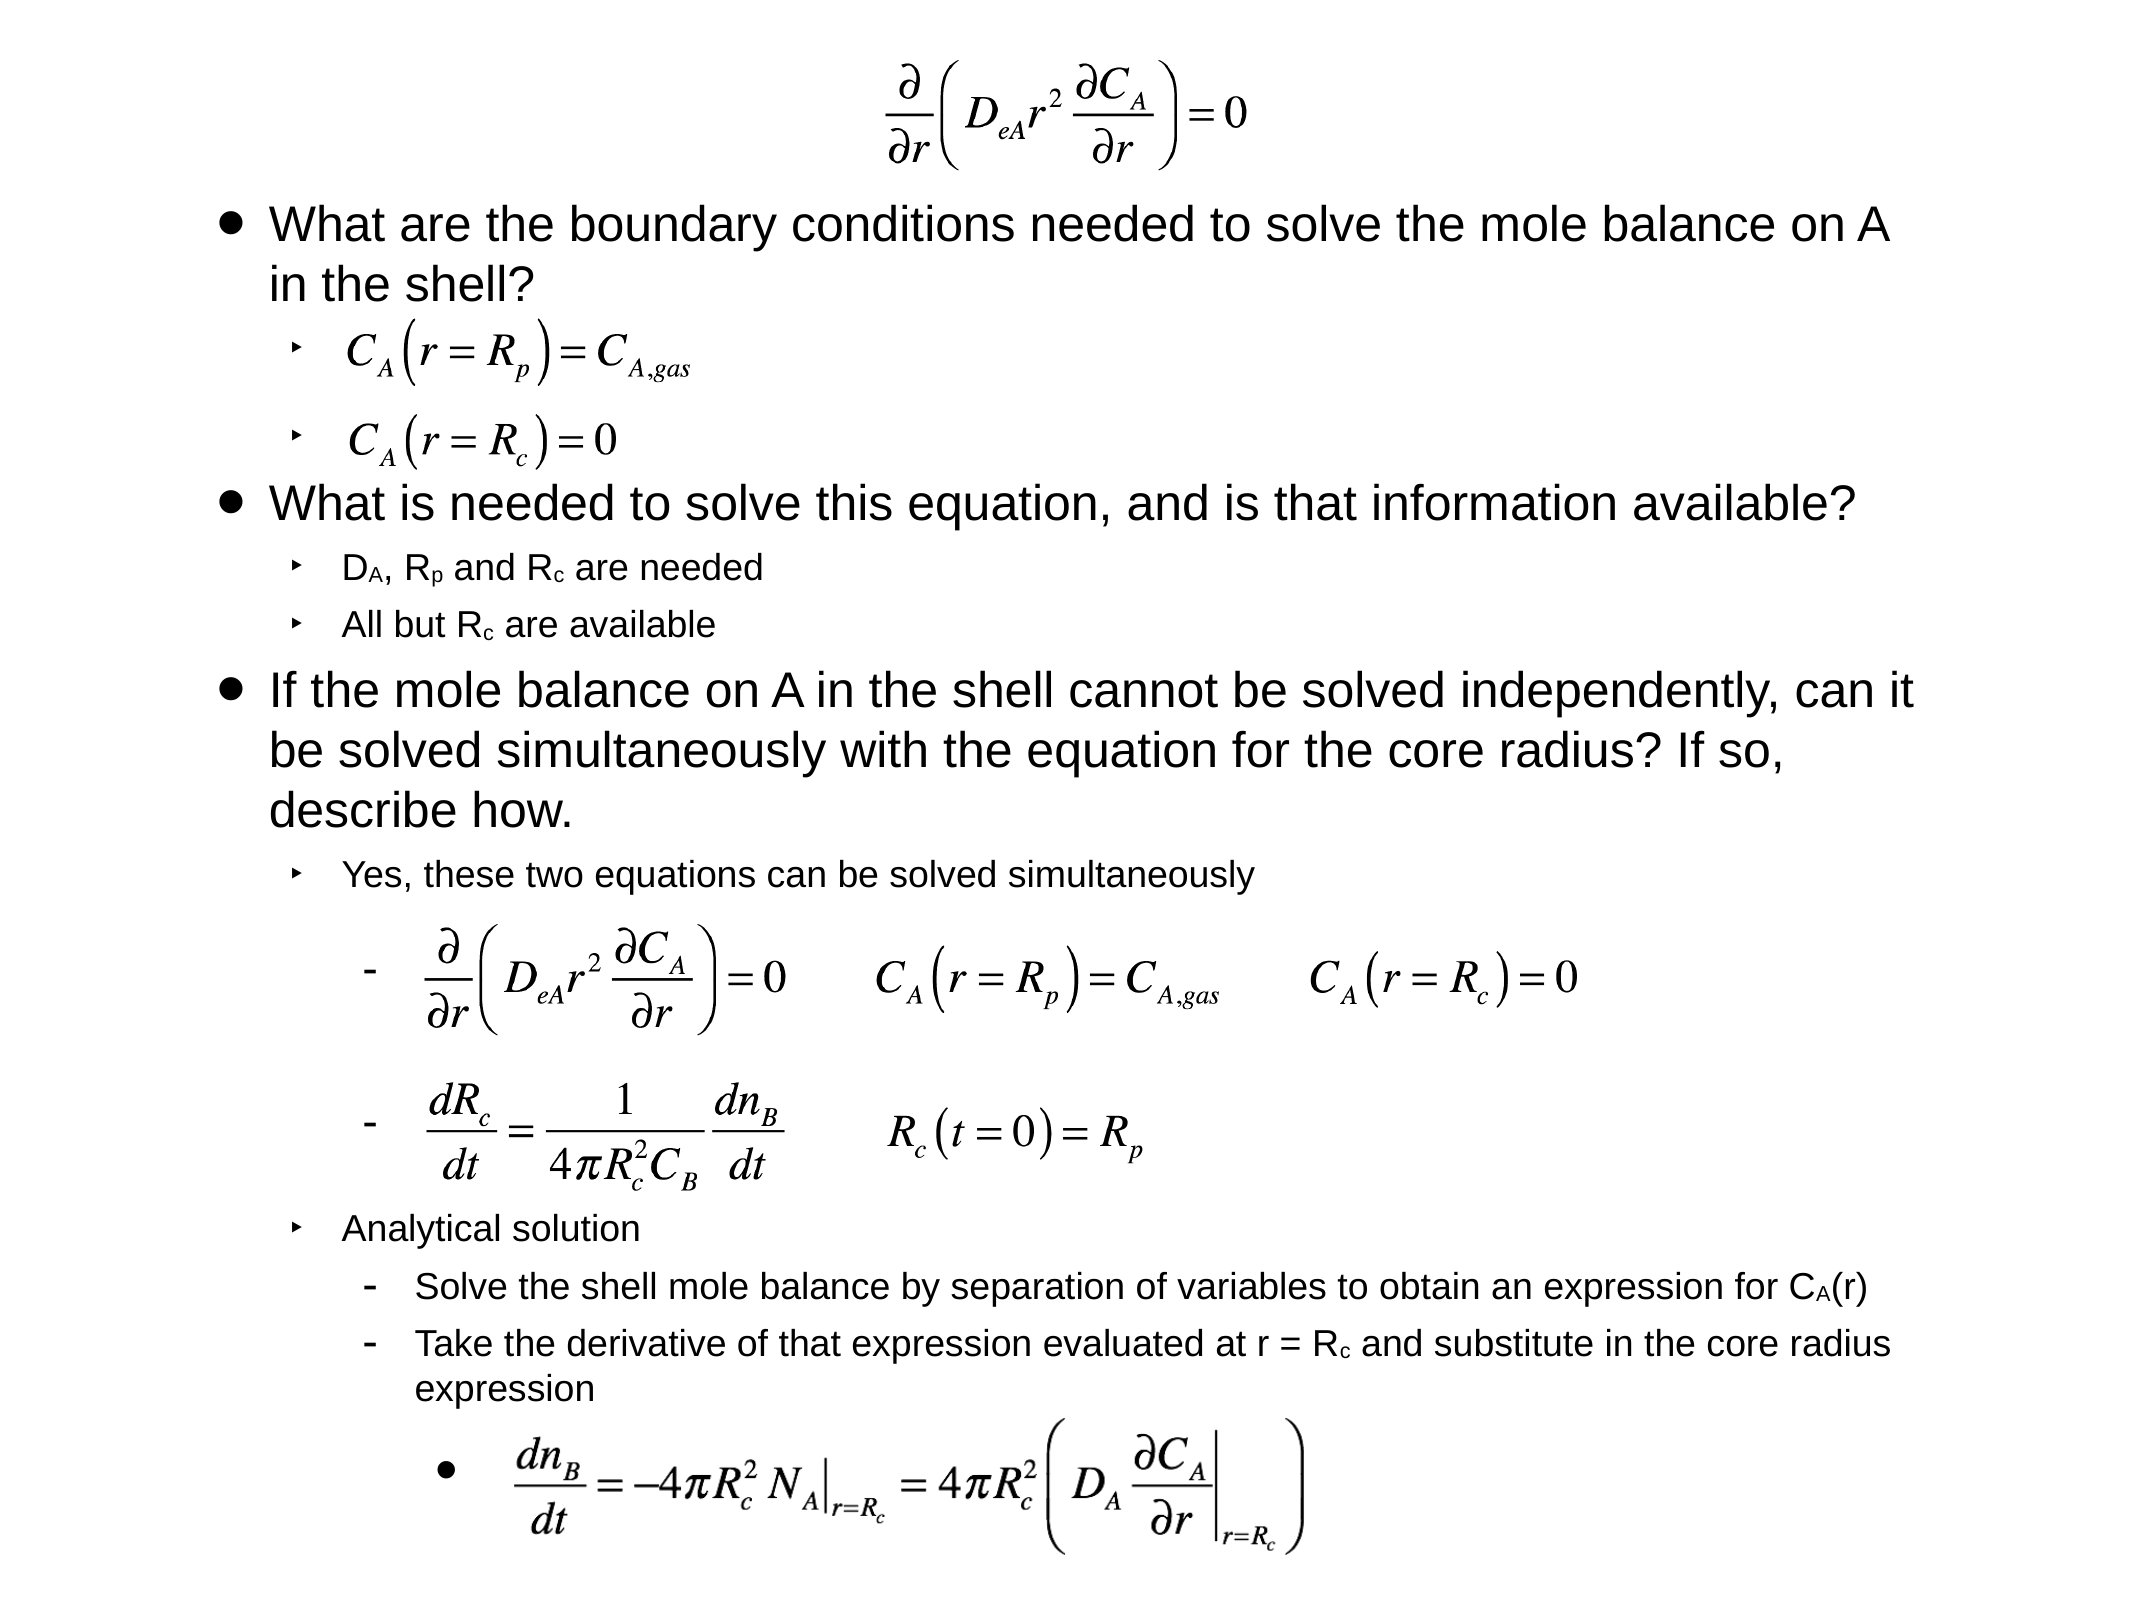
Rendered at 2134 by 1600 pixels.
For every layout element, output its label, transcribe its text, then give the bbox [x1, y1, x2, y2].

picture [883, 1102, 1148, 1169]
picture [1306, 945, 1582, 1013]
picture [420, 918, 792, 1040]
list What are the boundary conditions needed to solve the mole balance on A in the shell? What is needed to solve this equation, and is that information available? DA, Rp and Rc are needed All but Rc are available If the mole balance on A in the shell cannot be solved independently, can it be solved simultaneously with the equation for the core radius? If so, describe how. Yes, these two equations can be solved simultaneously Analytical solution Solve the shell mole balance by separation of variables to obtain an expression for CA(r) Take the derivative of that expression evaluated at r = Rc and substitute in the core radius expression [208, 183, 1925, 1505]
picture [872, 941, 1225, 1017]
picture [345, 408, 621, 475]
picture [343, 314, 696, 390]
picture [422, 1074, 790, 1196]
picture [881, 54, 1253, 175]
picture [510, 1412, 1309, 1559]
